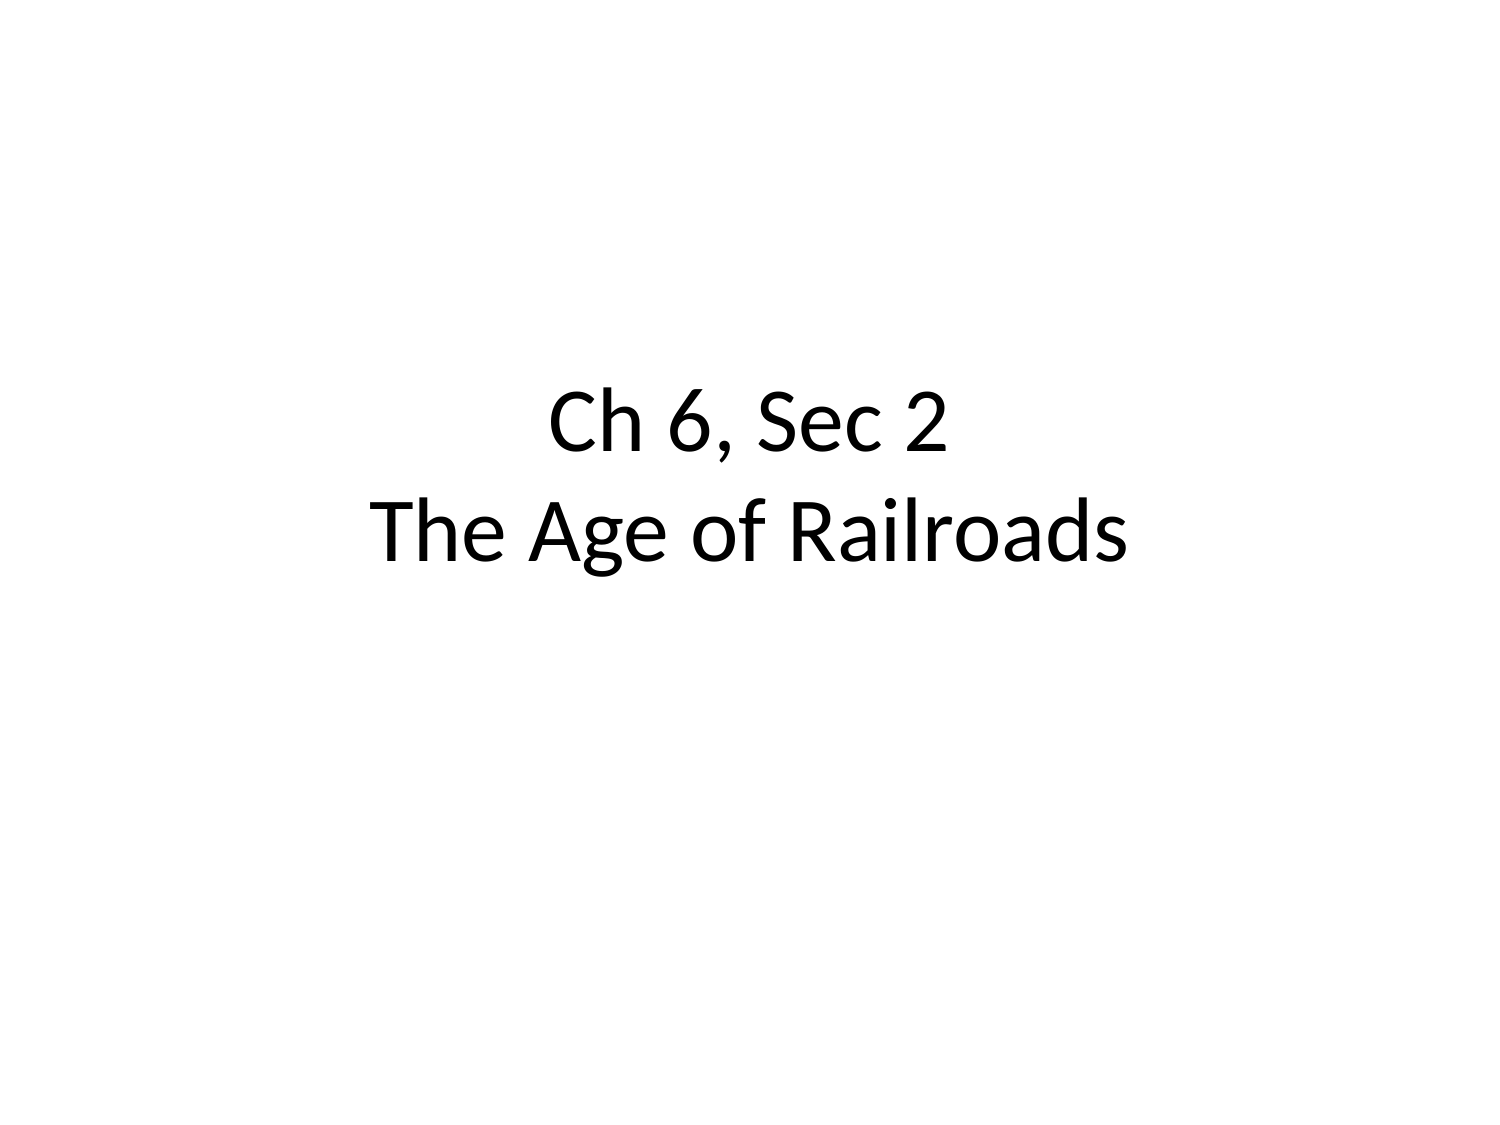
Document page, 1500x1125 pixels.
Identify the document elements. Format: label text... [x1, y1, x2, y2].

title Ch 6, Sec 2 The Age of Railroads [112, 349, 1388, 591]
